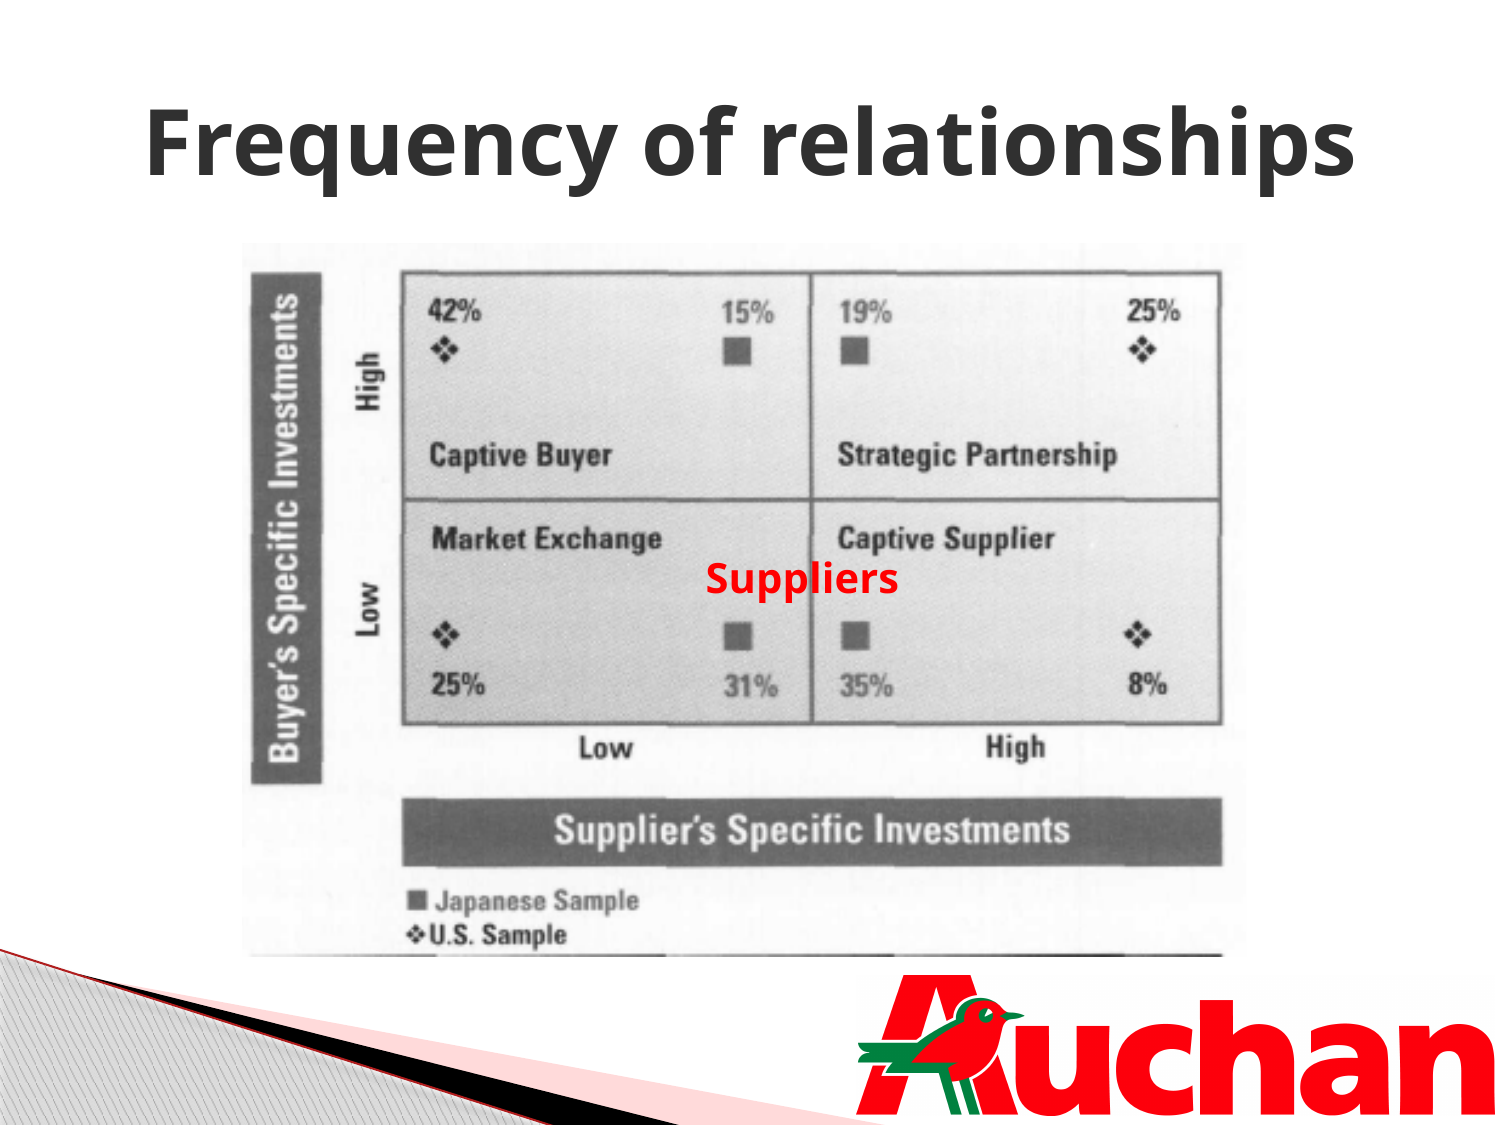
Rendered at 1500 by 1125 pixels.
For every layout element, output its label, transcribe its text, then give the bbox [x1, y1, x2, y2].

title Frequency of relationships [75, 45, 1425, 233]
picture [241, 243, 1247, 958]
picture [856, 975, 1495, 1117]
